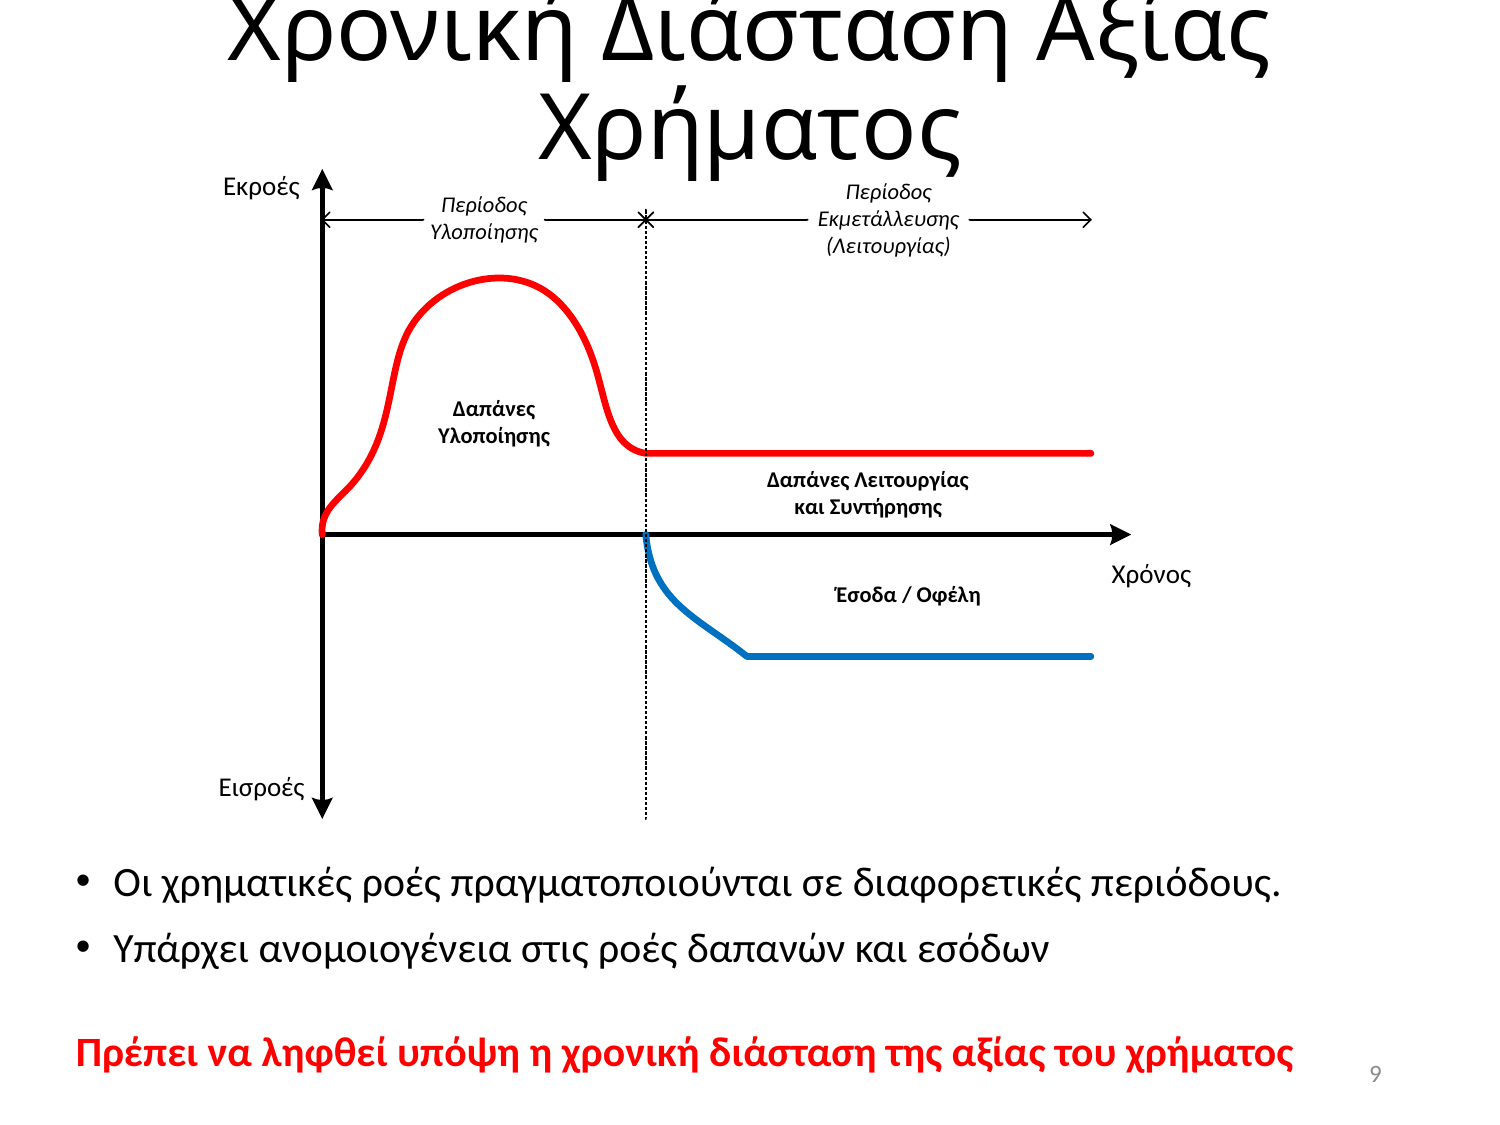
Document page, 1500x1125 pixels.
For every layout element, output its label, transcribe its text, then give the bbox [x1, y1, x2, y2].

picture [202, 160, 1208, 823]
list Οι χρηματικές ροές πραγματοποιούνται σε διαφορετικές περιόδους. Υπάρχει ανομοιογένεια στις ροές δαπανών και εσόδων Πρέπει να ληφθεί υπόψη η χρονική διάσταση της αξίας του χρήματος [60, 852, 1482, 1103]
slide_number 9 [1059, 1042, 1397, 1103]
title Χρονική Διάσταση Αξίας Χρήματος [0, 0, 1500, 161]
